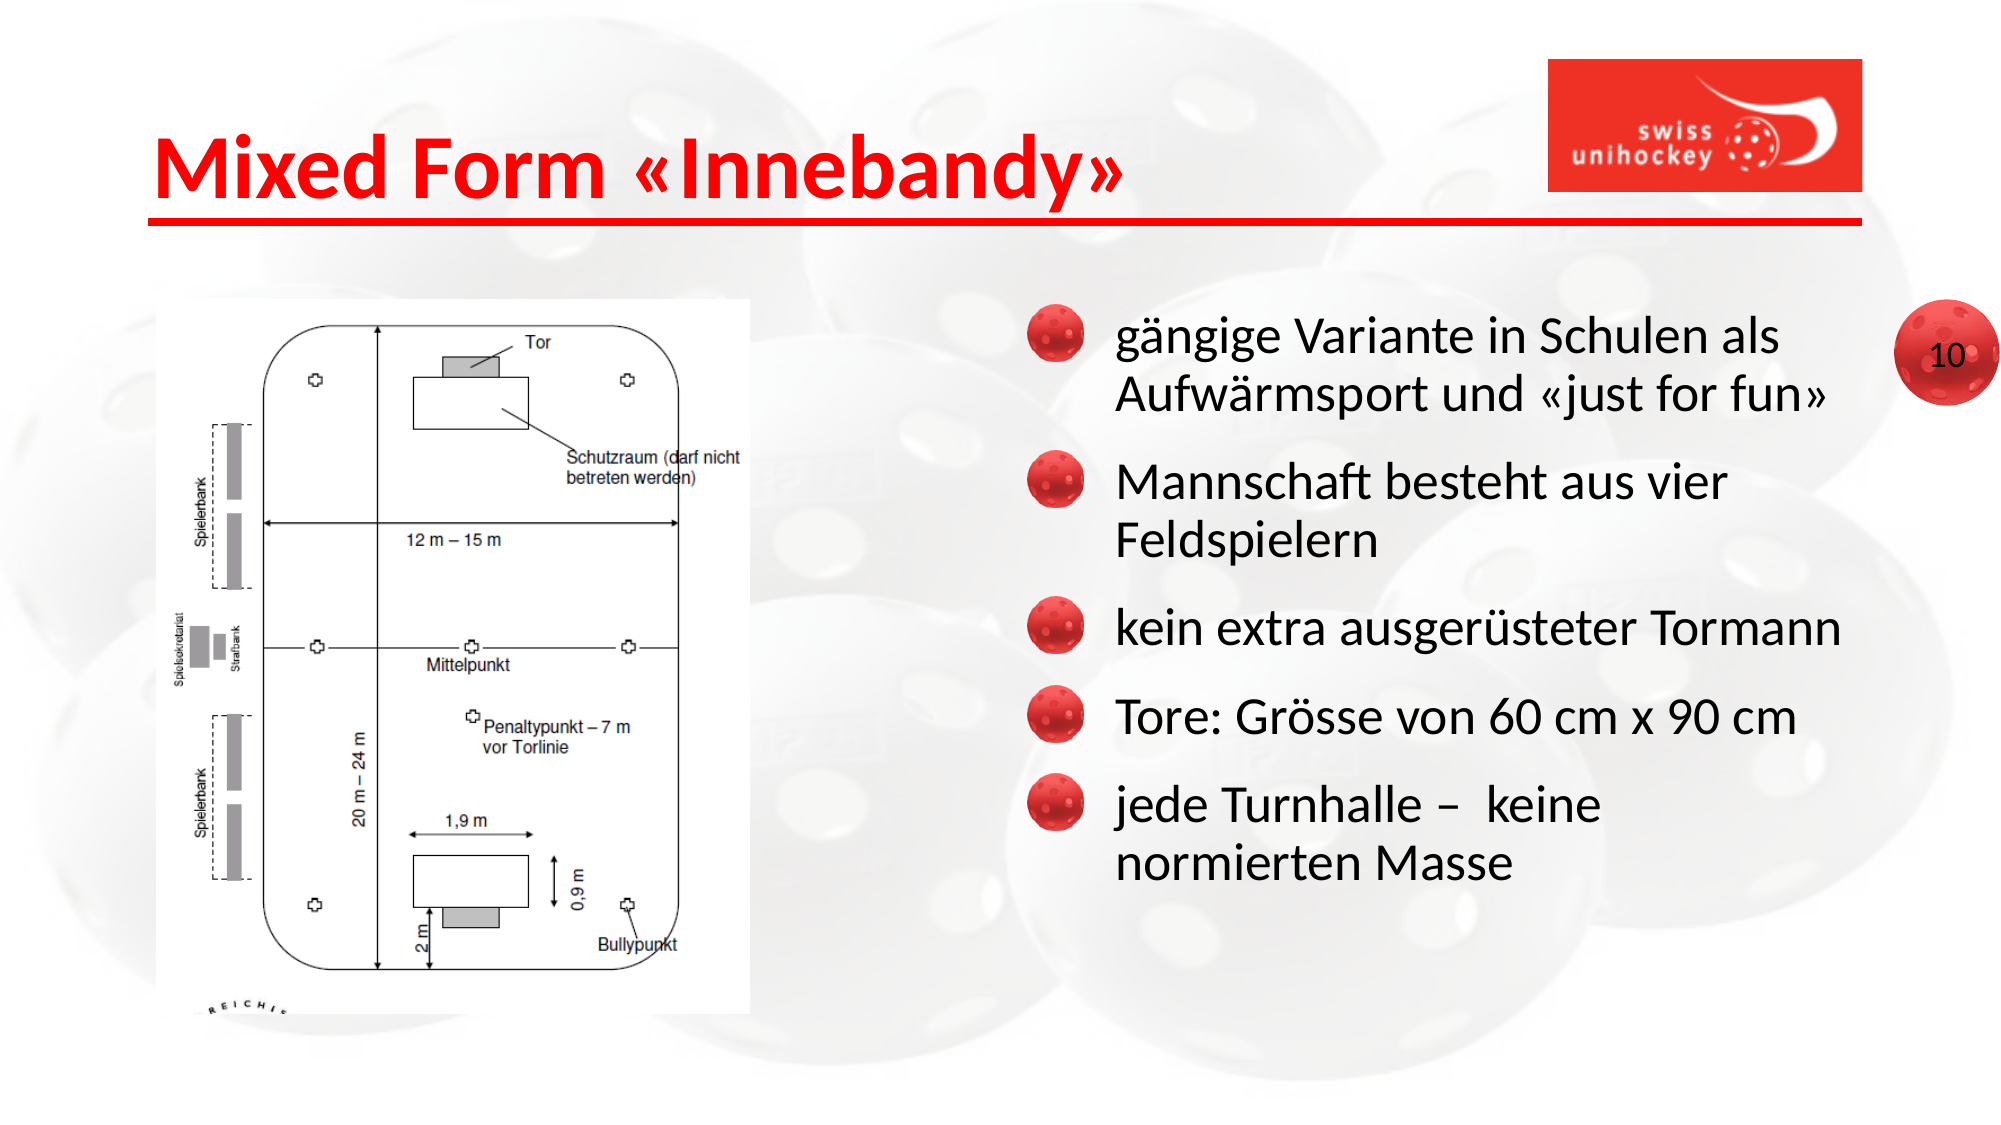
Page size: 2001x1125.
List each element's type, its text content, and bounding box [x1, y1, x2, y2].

picture [1027, 304, 1084, 362]
picture [1027, 773, 1084, 831]
picture [1027, 596, 1084, 654]
list gängige Variante in Schulen als Aufwärmsport und «just for fun» Mannschaft besteht aus vier Feldspielern kein extra ausgerüsteter Tormann Tore: Grösse von 60 cm x 90 cm jede Turnhalle – keine normierten Masse [1012, 299, 1863, 1014]
picture [1027, 450, 1084, 508]
picture [1027, 685, 1084, 743]
title Mixed Form «Innebandy» [137, 59, 1863, 278]
slide_number 10 [1894, 299, 2000, 406]
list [156, 299, 750, 1014]
